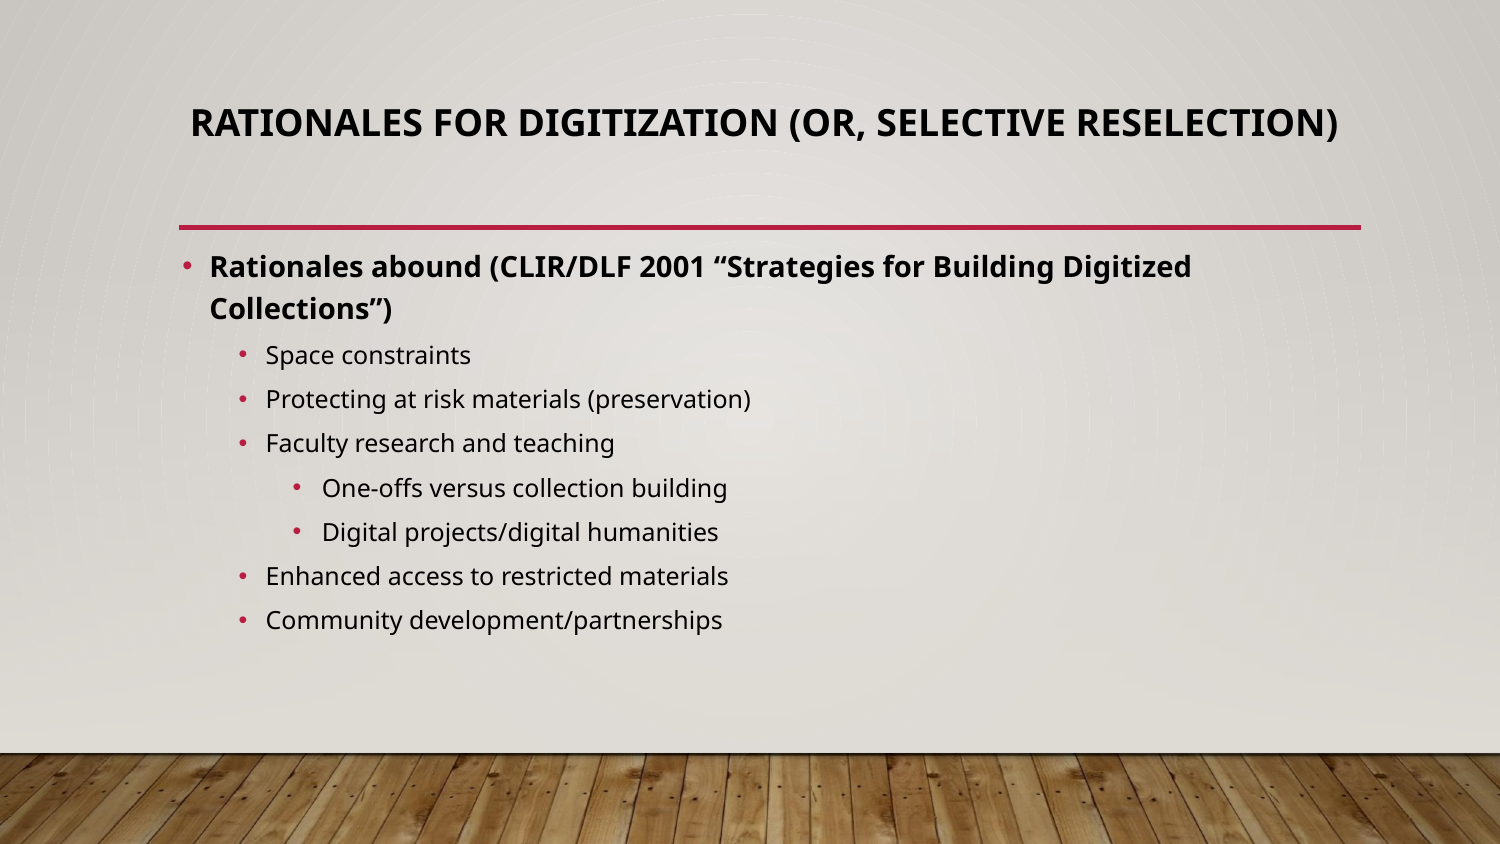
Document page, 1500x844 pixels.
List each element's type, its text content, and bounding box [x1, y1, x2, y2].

picture [0, 753, 1500, 844]
list Rationales abound (CLIR/DLF 2001 “Strategies for Building Digitized Collections”) Space constraints Protecting at risk materials (preservation) Faculty research and teaching One-offs versus collection building Digital projects/digital humanities Enhanced access to restricted materials Community development/partnerships [168, 235, 1351, 661]
title RATIONALES FOR DIGITIZATION (OR, SELECTIVE RESELECTION) [178, 98, 1361, 229]
